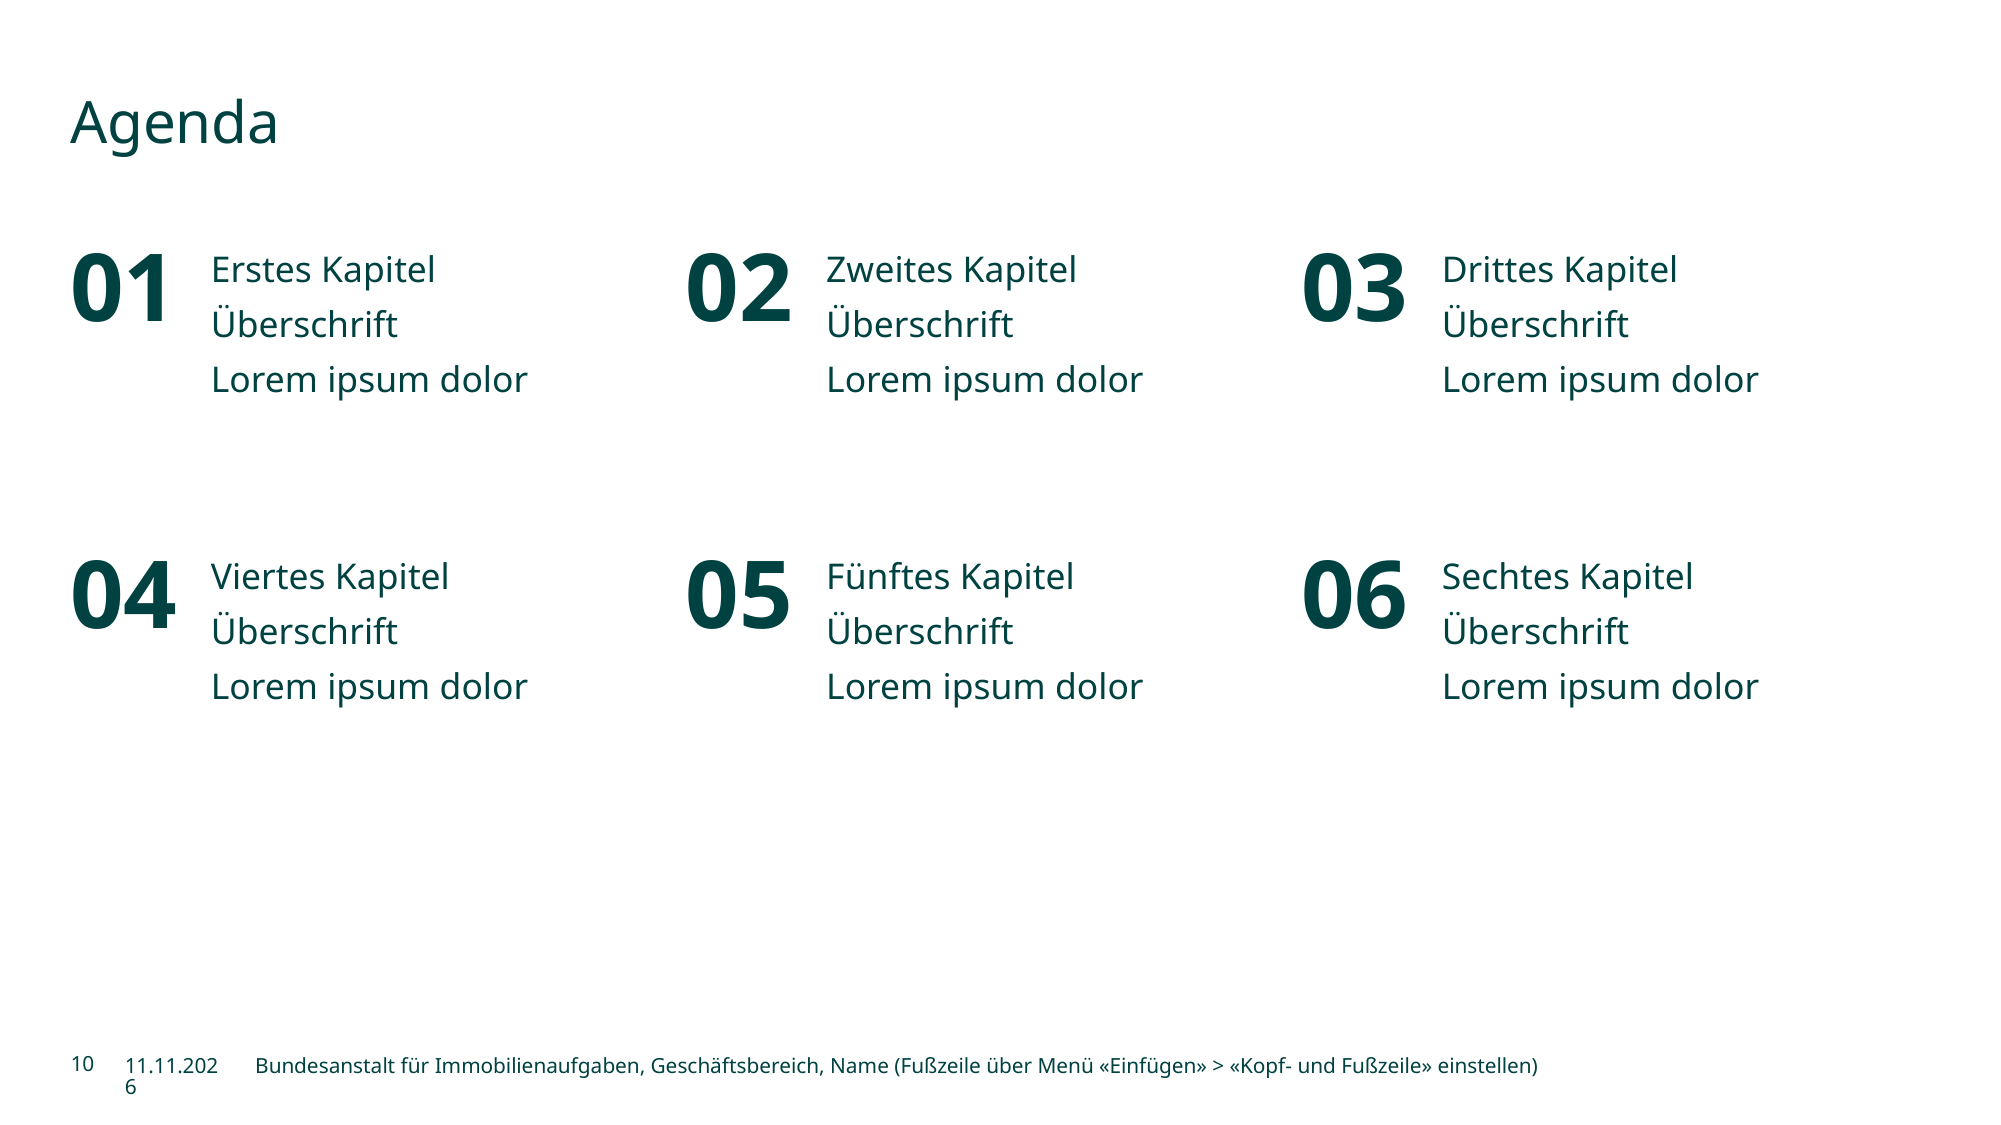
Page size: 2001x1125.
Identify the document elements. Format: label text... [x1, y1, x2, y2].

slide_number 10 [70, 1052, 119, 1077]
table_header 03 [1301, 236, 1427, 518]
table_cell 06 [1301, 524, 1427, 717]
table_header 02 [686, 236, 811, 518]
table_cell Fünftes Kapitel Überschrift Lorem ipsum dolor [811, 524, 1301, 717]
footer Bundesanstalt für Immobilienaufgaben, Geschäftsbereich, Name (Fußzeile über Menü «Einfügen» > «Kopf- und Fußzeile» einstellen) [255, 1052, 1933, 1077]
table_header Erstes Kapitel Überschrift Lorem ipsum dolor [196, 236, 686, 518]
table_cell 05 [686, 524, 811, 717]
table_header Zweites Kapitel Überschrift Lorem ipsum dolor [811, 236, 1301, 518]
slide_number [124, 1052, 226, 1077]
title Agenda [70, 91, 1930, 236]
table_header 01 [71, 236, 196, 518]
table_header Drittes Kapitel Überschrift Lorem ipsum dolor [1427, 236, 1910, 518]
table_cell 04 [71, 524, 196, 717]
table_cell Viertes Kapitel Überschrift Lorem ipsum dolor [196, 524, 686, 717]
table_cell Sechtes Kapitel Überschrift Lorem ipsum dolor [1427, 524, 1910, 717]
